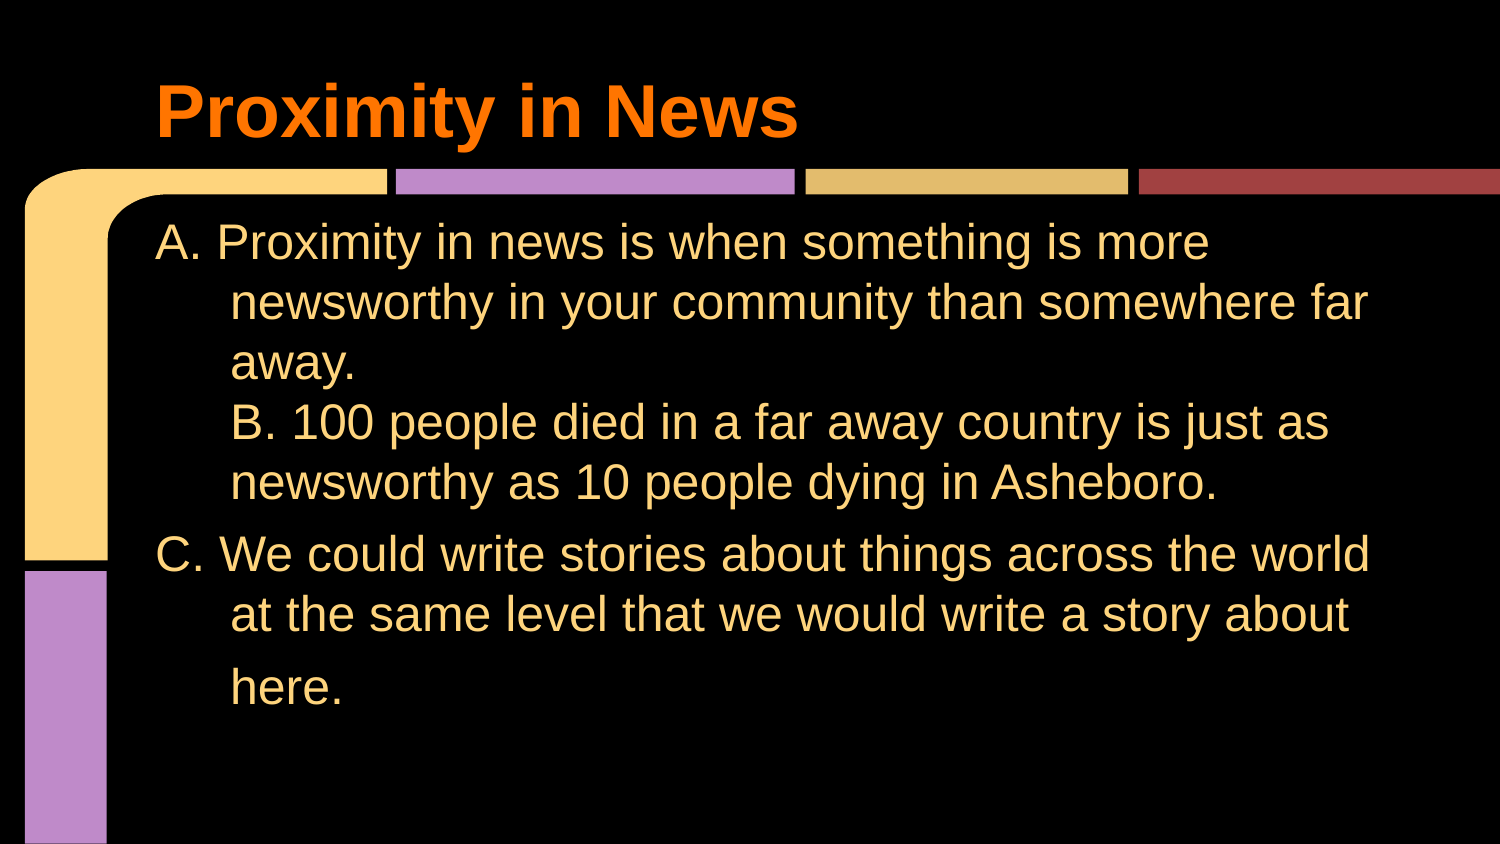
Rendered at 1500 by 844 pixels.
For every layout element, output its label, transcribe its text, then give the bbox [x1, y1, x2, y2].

title Proximity in News [140, 26, 1425, 168]
list A. Proximity in news is when something is more newsworthy in your community than somewhere far away. B. 100 people died in a far away country is just as newsworthy as 10 people dying in Asheboro. C. We could write stories about things across the world at the same level that we would write a story about here. [140, 194, 1425, 808]
